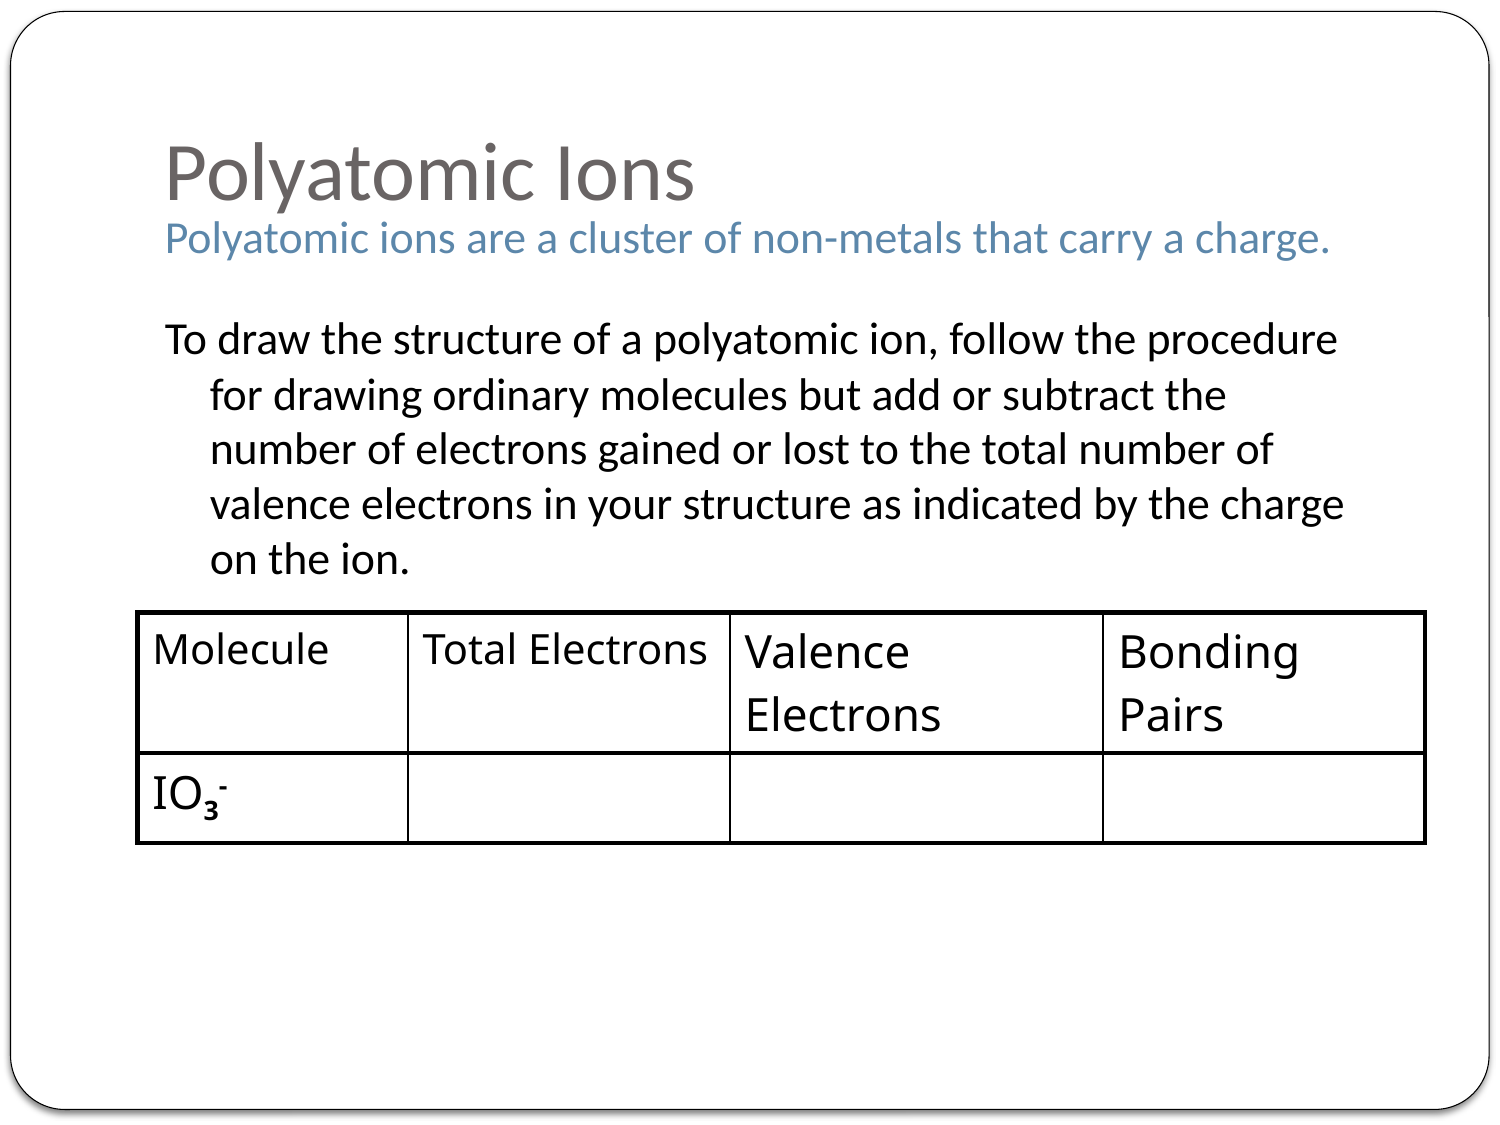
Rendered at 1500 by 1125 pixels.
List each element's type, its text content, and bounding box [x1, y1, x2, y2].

title Polyatomic Ions [150, 45, 1425, 233]
table_cell [1104, 755, 1423, 841]
table_cell [409, 755, 729, 841]
list Polyatomic ions are a cluster of non-metals that carry a charge. To draw the structure of a polyatomic ion, follow the procedure for drawing ordinary molecules but add or subtract the number of electrons gained or lost to the total number of valence electrons in your structure as indicated by the charge on the ion. [150, 200, 1400, 610]
table_cell [731, 755, 1102, 841]
table_header Bonding Pairs [1104, 615, 1423, 751]
table_header Valence Electrons [731, 615, 1102, 751]
table_header Total Electrons [409, 615, 729, 751]
table_cell IO3- [140, 755, 407, 841]
table_header Molecule [140, 615, 407, 751]
